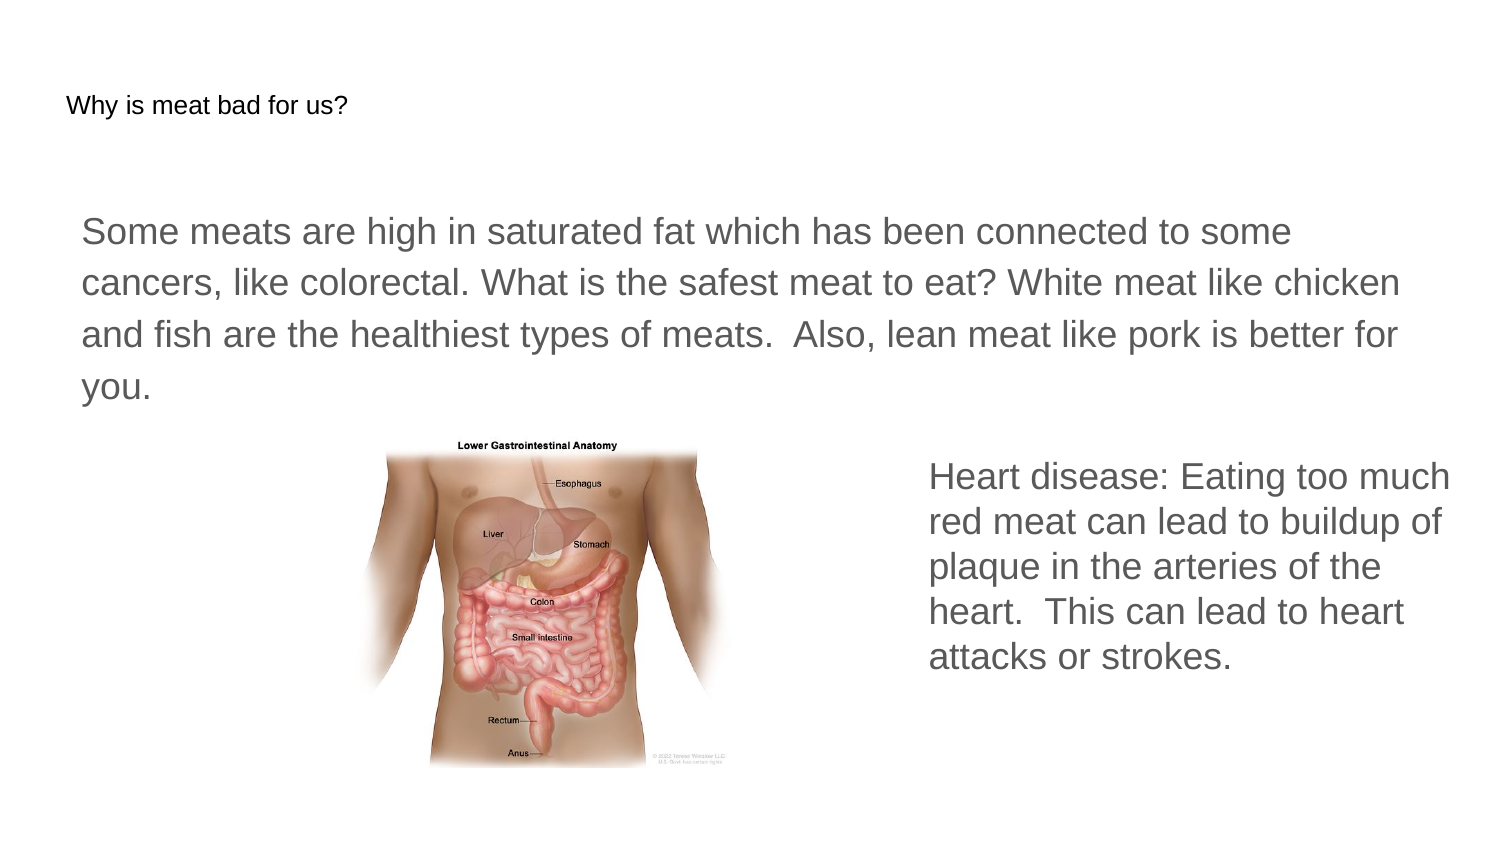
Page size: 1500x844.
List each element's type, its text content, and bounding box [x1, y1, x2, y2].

title Why is meat bad for us? [51, 72, 1449, 167]
picture [345, 436, 742, 768]
text_box Heart disease: Eating too much red meat can lead to buildup of plaque in the arteries of the heart. This can lead to heart attacks or strokes. [913, 436, 1500, 692]
list Some meats are high in saturated fat which has been connected to some cancers, like colorectal. What is the safest meat to eat? White meat like chicken and fish are the healthiest types of meats. Also, lean meat like pork is better for you. [66, 184, 1434, 746]
